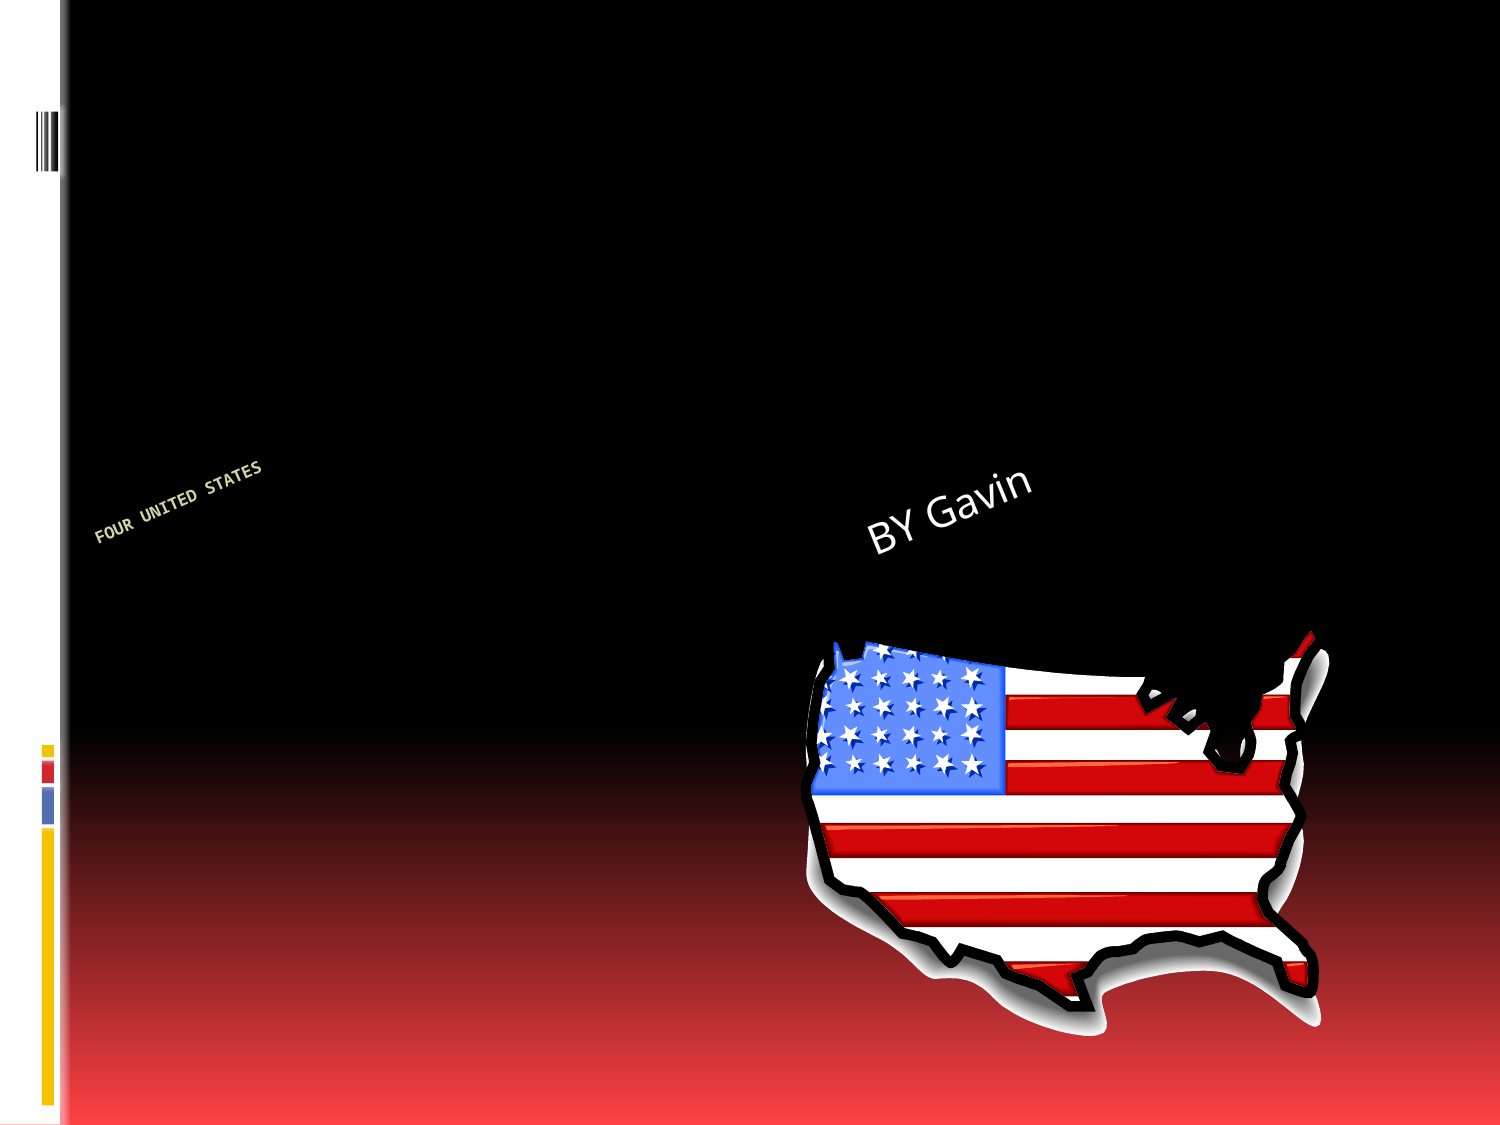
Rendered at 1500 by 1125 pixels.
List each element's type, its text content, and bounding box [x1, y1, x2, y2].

subtitle BY Gavin [837, 349, 1250, 577]
title Four United States [75, 25, 1229, 580]
picture [799, 612, 1332, 1040]
